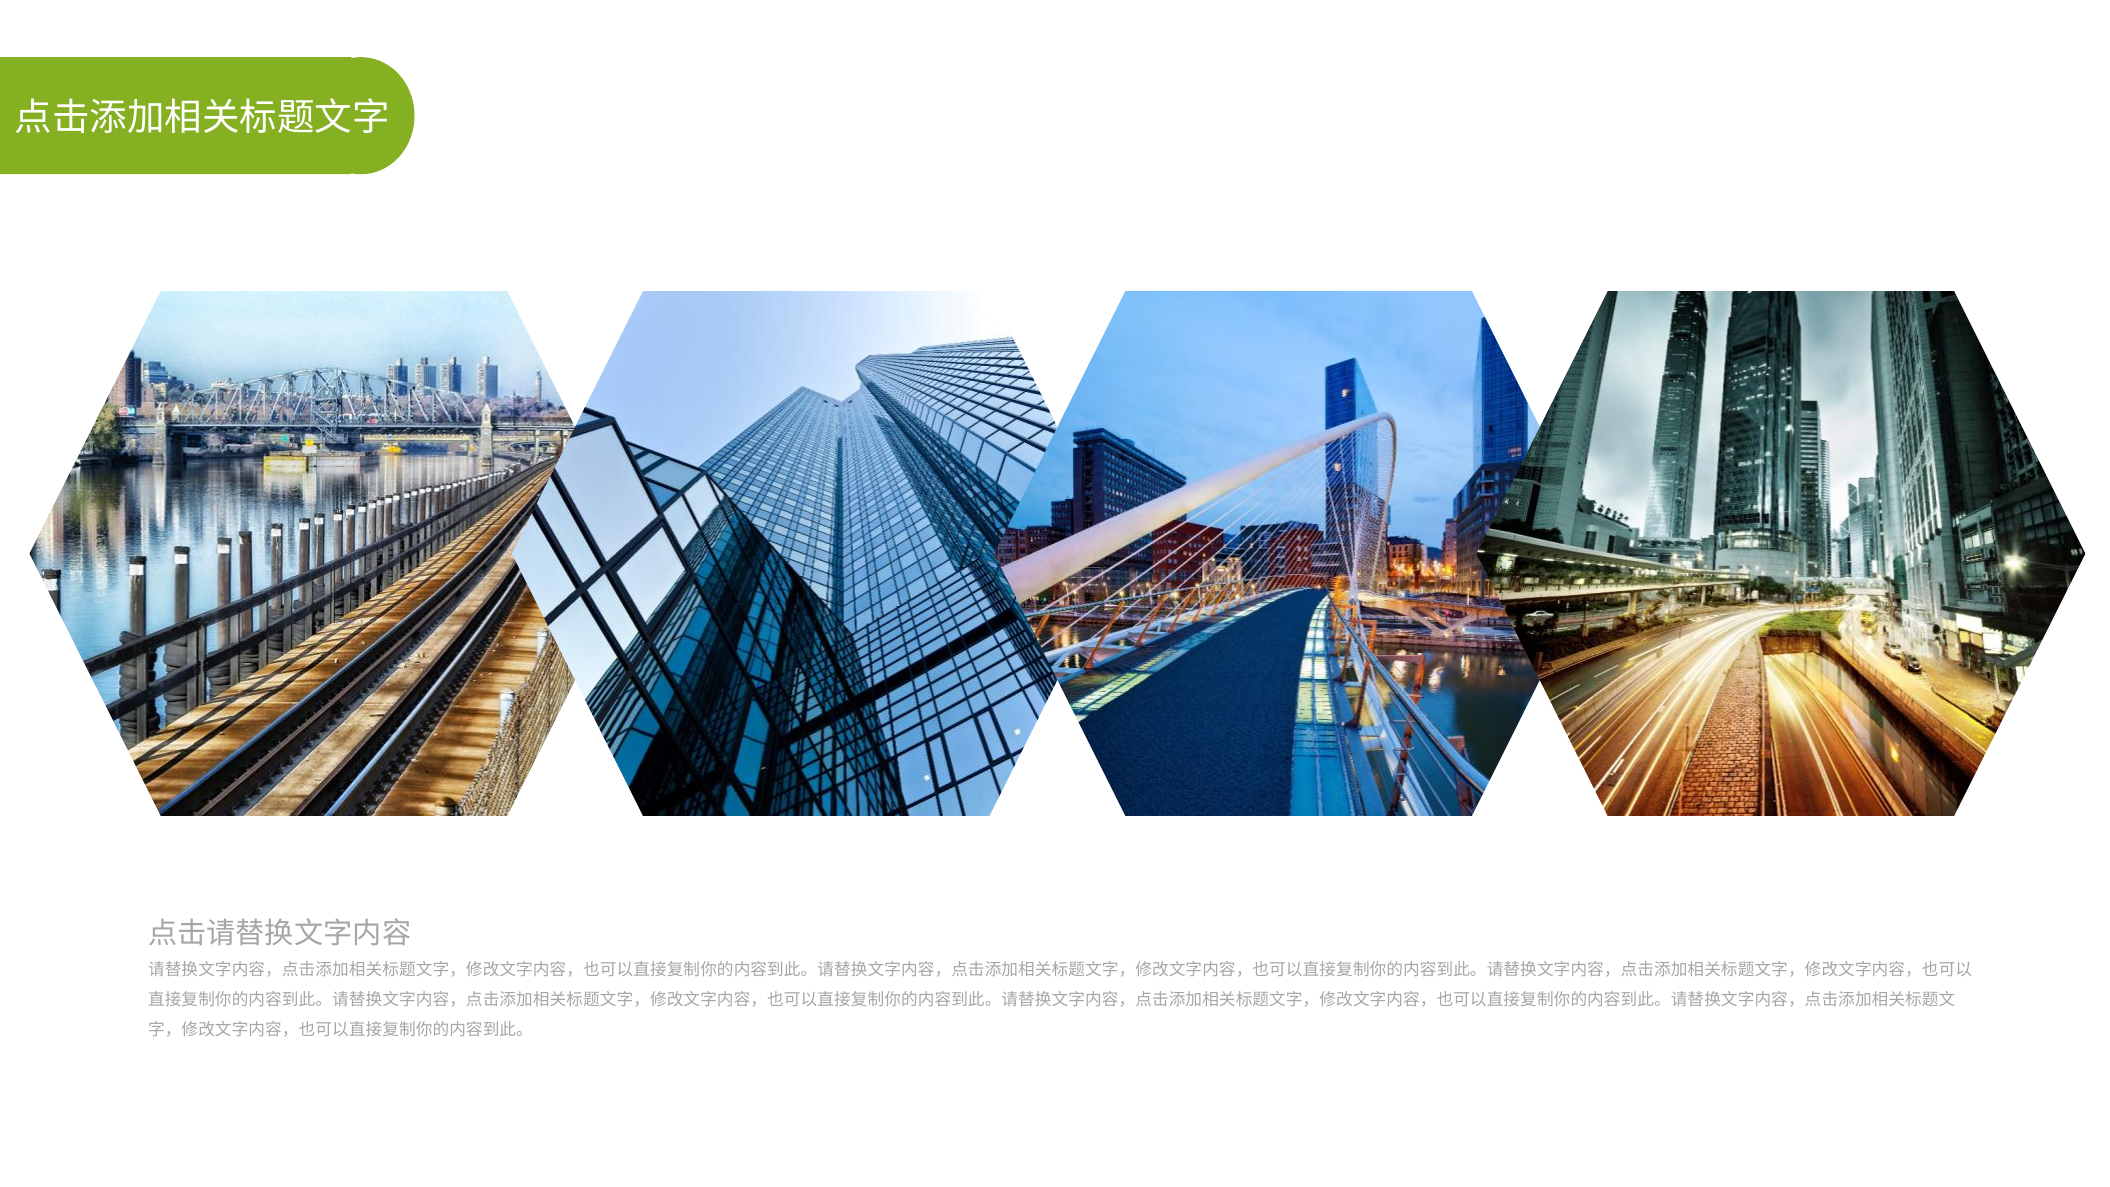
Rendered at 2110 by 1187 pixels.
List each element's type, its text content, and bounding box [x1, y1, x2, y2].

text_box 点击请替换文字内容 请替换文字内容，点击添加相关标题文字，修改文字内容，也可以直接复制你的内容到此。请替换文字内容，点击添加相关标题文字，修改文字内容，也可以直接复制你的内容到此。请替换文字内容，点击添加相关标题文字，修改文字内容，也可以直接复制你的内容到此。请替换文字内容，点击添加相关标题文字，修改文字内容，也可以直接复制你的内容到此。请替换文字内容，点击添加相关标题文字，修改文字内容，也可以直接复制你的内容到此。请替换文字内容，点击添加相关标题文字，修改文字内容，也可以直接复制你的内容到此。 [133, 889, 1993, 1047]
text_box [28, 290, 575, 817]
text_box [993, 290, 1540, 817]
text_box [510, 290, 1057, 817]
text_box [1475, 290, 2087, 817]
text_box 点击添加相关标题文字 [0, 85, 415, 146]
